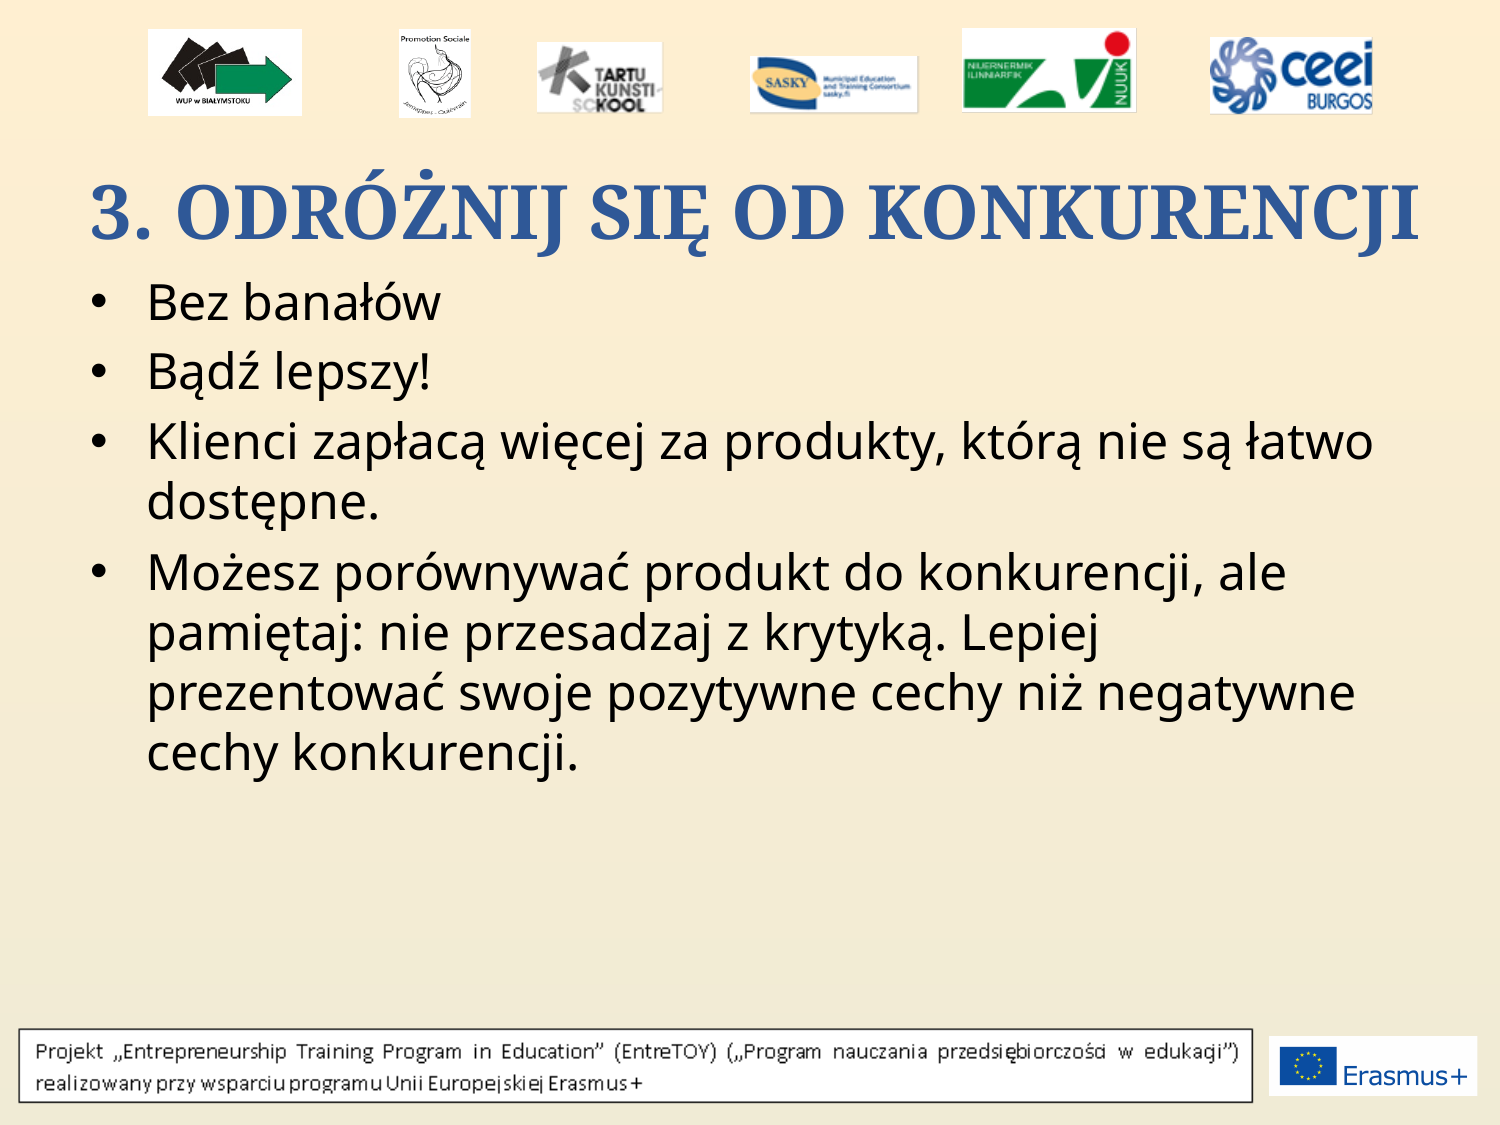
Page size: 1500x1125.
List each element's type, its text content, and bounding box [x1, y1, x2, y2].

title 3. ODRÓŻNIJ SIĘ OD KONKURENCJI [41, 125, 1471, 263]
picture [1210, 37, 1374, 116]
picture [537, 42, 668, 118]
picture [962, 28, 1140, 116]
list Bez banałów Bądź lepszy! Klienci zapłacą więcej za produkty, którą nie są łatwo dostępne. Możesz porównywać produkt do konkurencji, ale pamiętaj: nie przesadzaj z krytyką. Lepiej prezentować swoje pozytywne cechy niż negatywne cechy konkurencji. [75, 262, 1425, 1005]
picture [399, 29, 471, 118]
picture [17, 1027, 1255, 1105]
picture [148, 29, 302, 116]
picture [750, 56, 921, 116]
